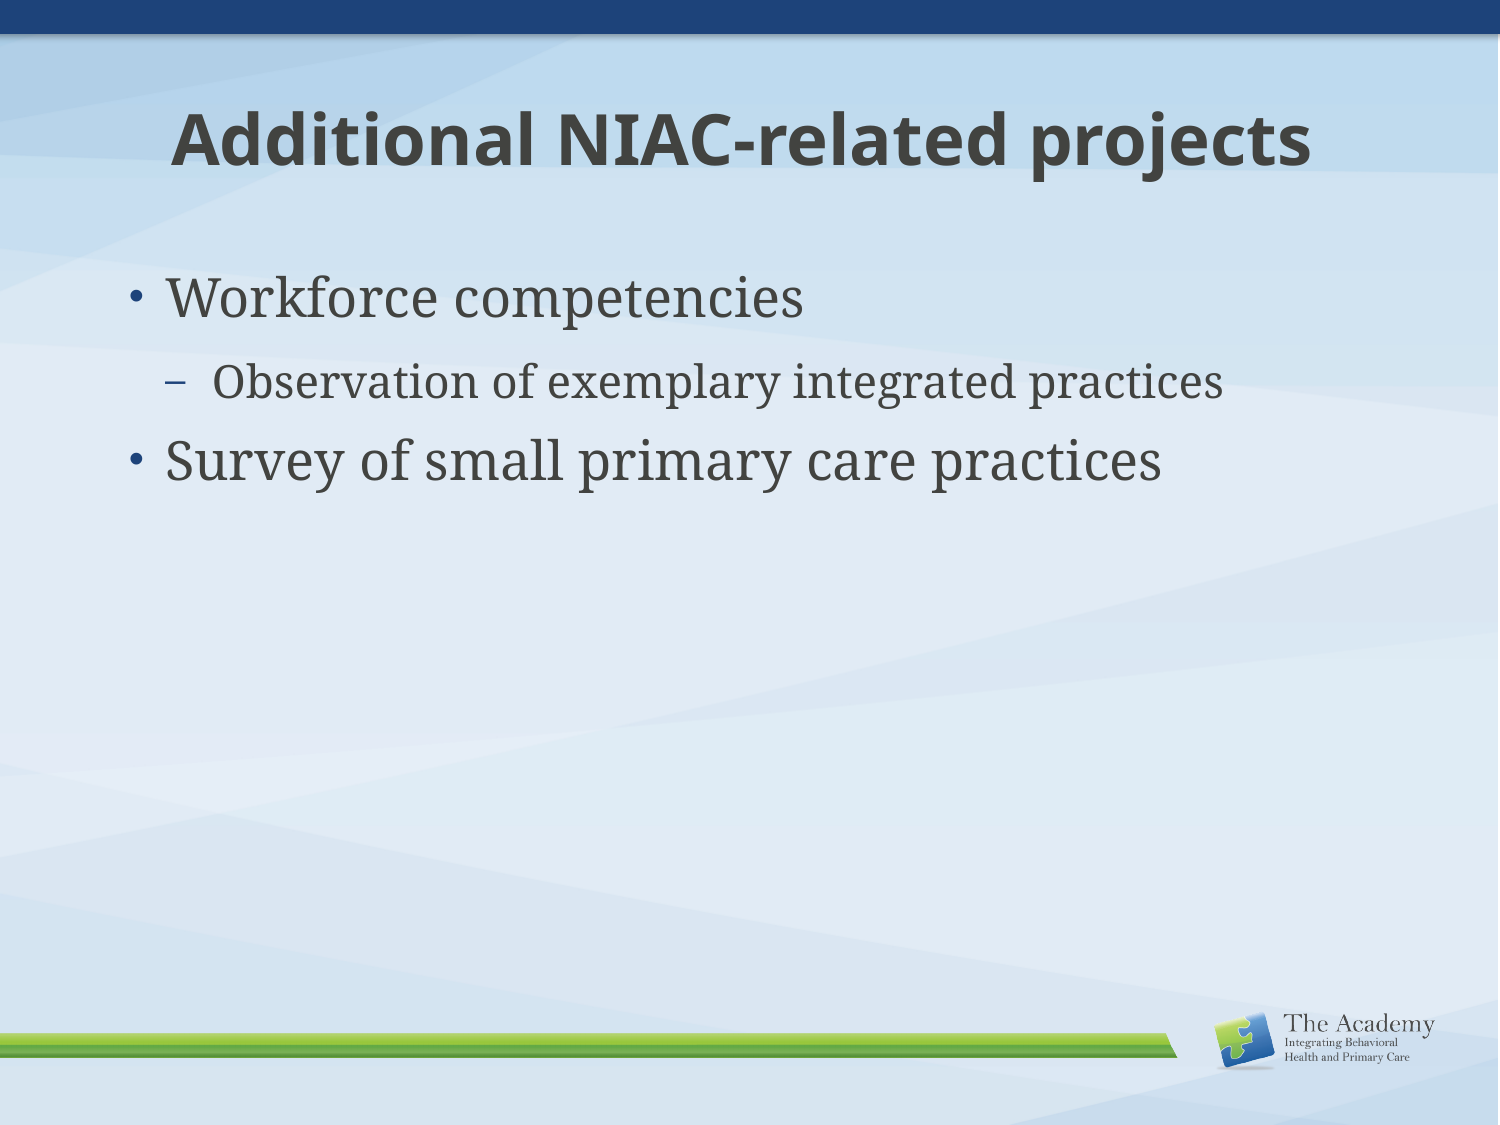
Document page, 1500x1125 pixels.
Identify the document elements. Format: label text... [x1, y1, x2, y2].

picture [0, 34, 1498, 1125]
title Additional NIAC-related projects [75, 87, 1425, 262]
list Workforce competencies Observation of exemplary integrated practices Survey of small primary care practices [75, 262, 1425, 1005]
